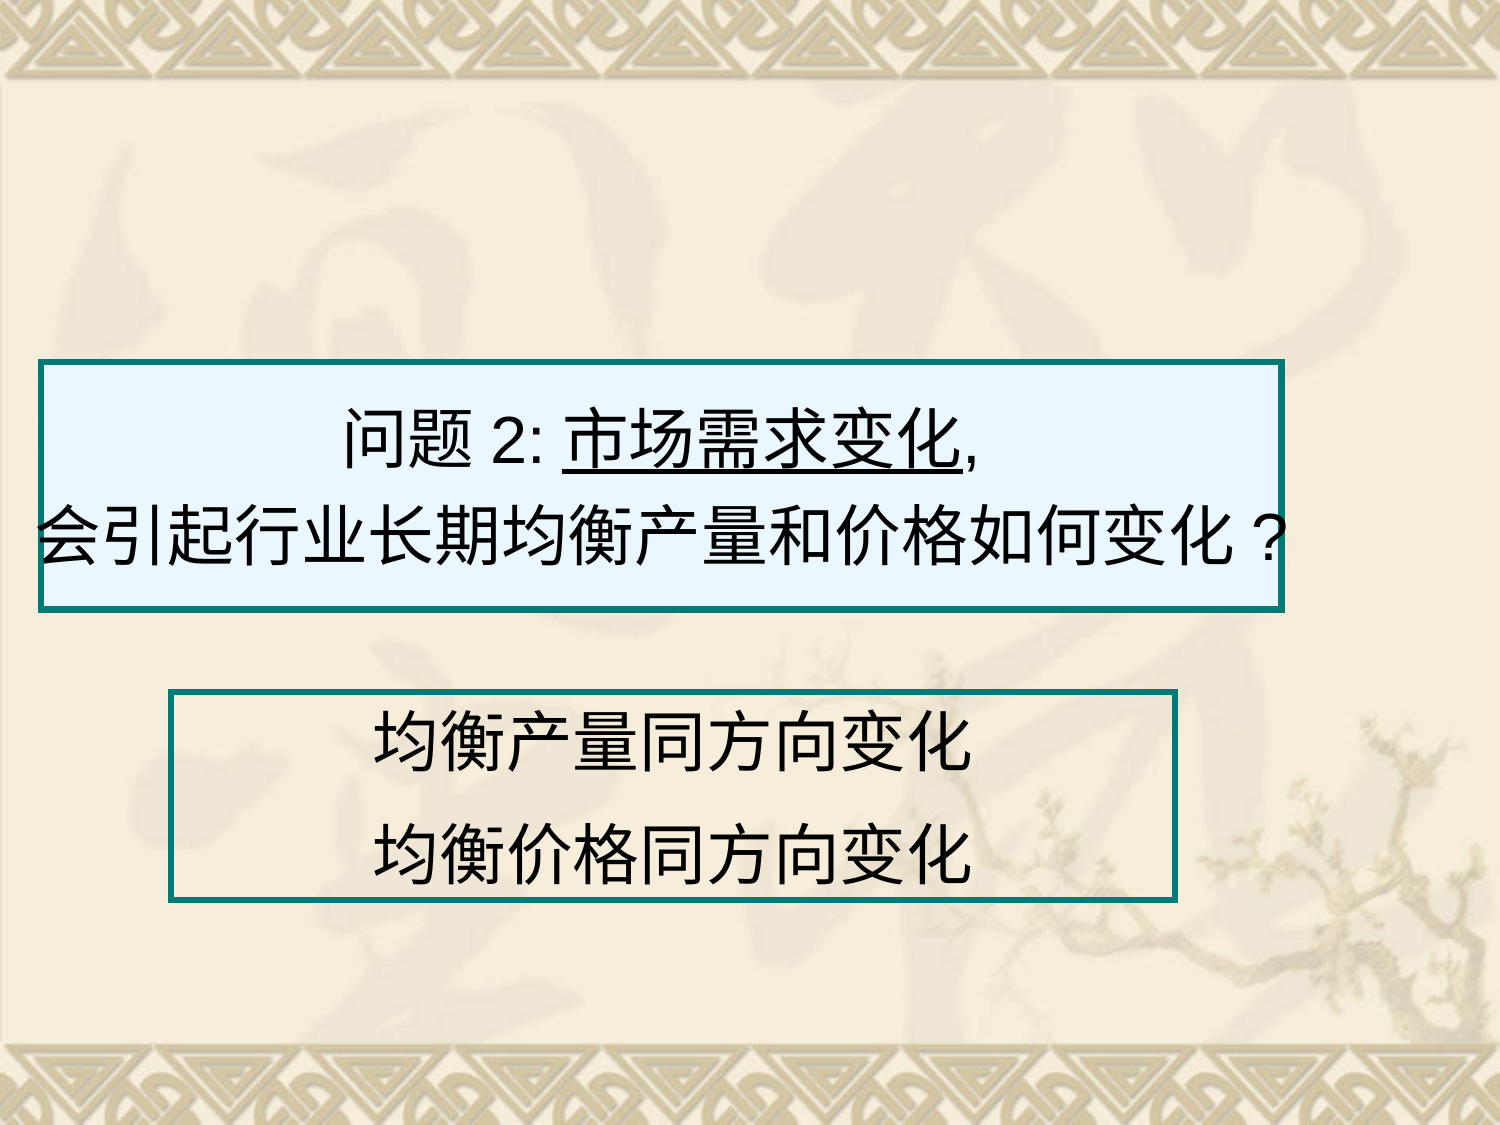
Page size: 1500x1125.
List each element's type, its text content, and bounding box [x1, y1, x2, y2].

text_box 均衡产量同方向变化 均衡价格同方向变化 [171, 692, 1176, 901]
text_box 问题2:市场需求变化, 会引起行业长期均衡产量和价格如何变化? [41, 361, 1282, 610]
picture [0, 0, 1500, 1125]
